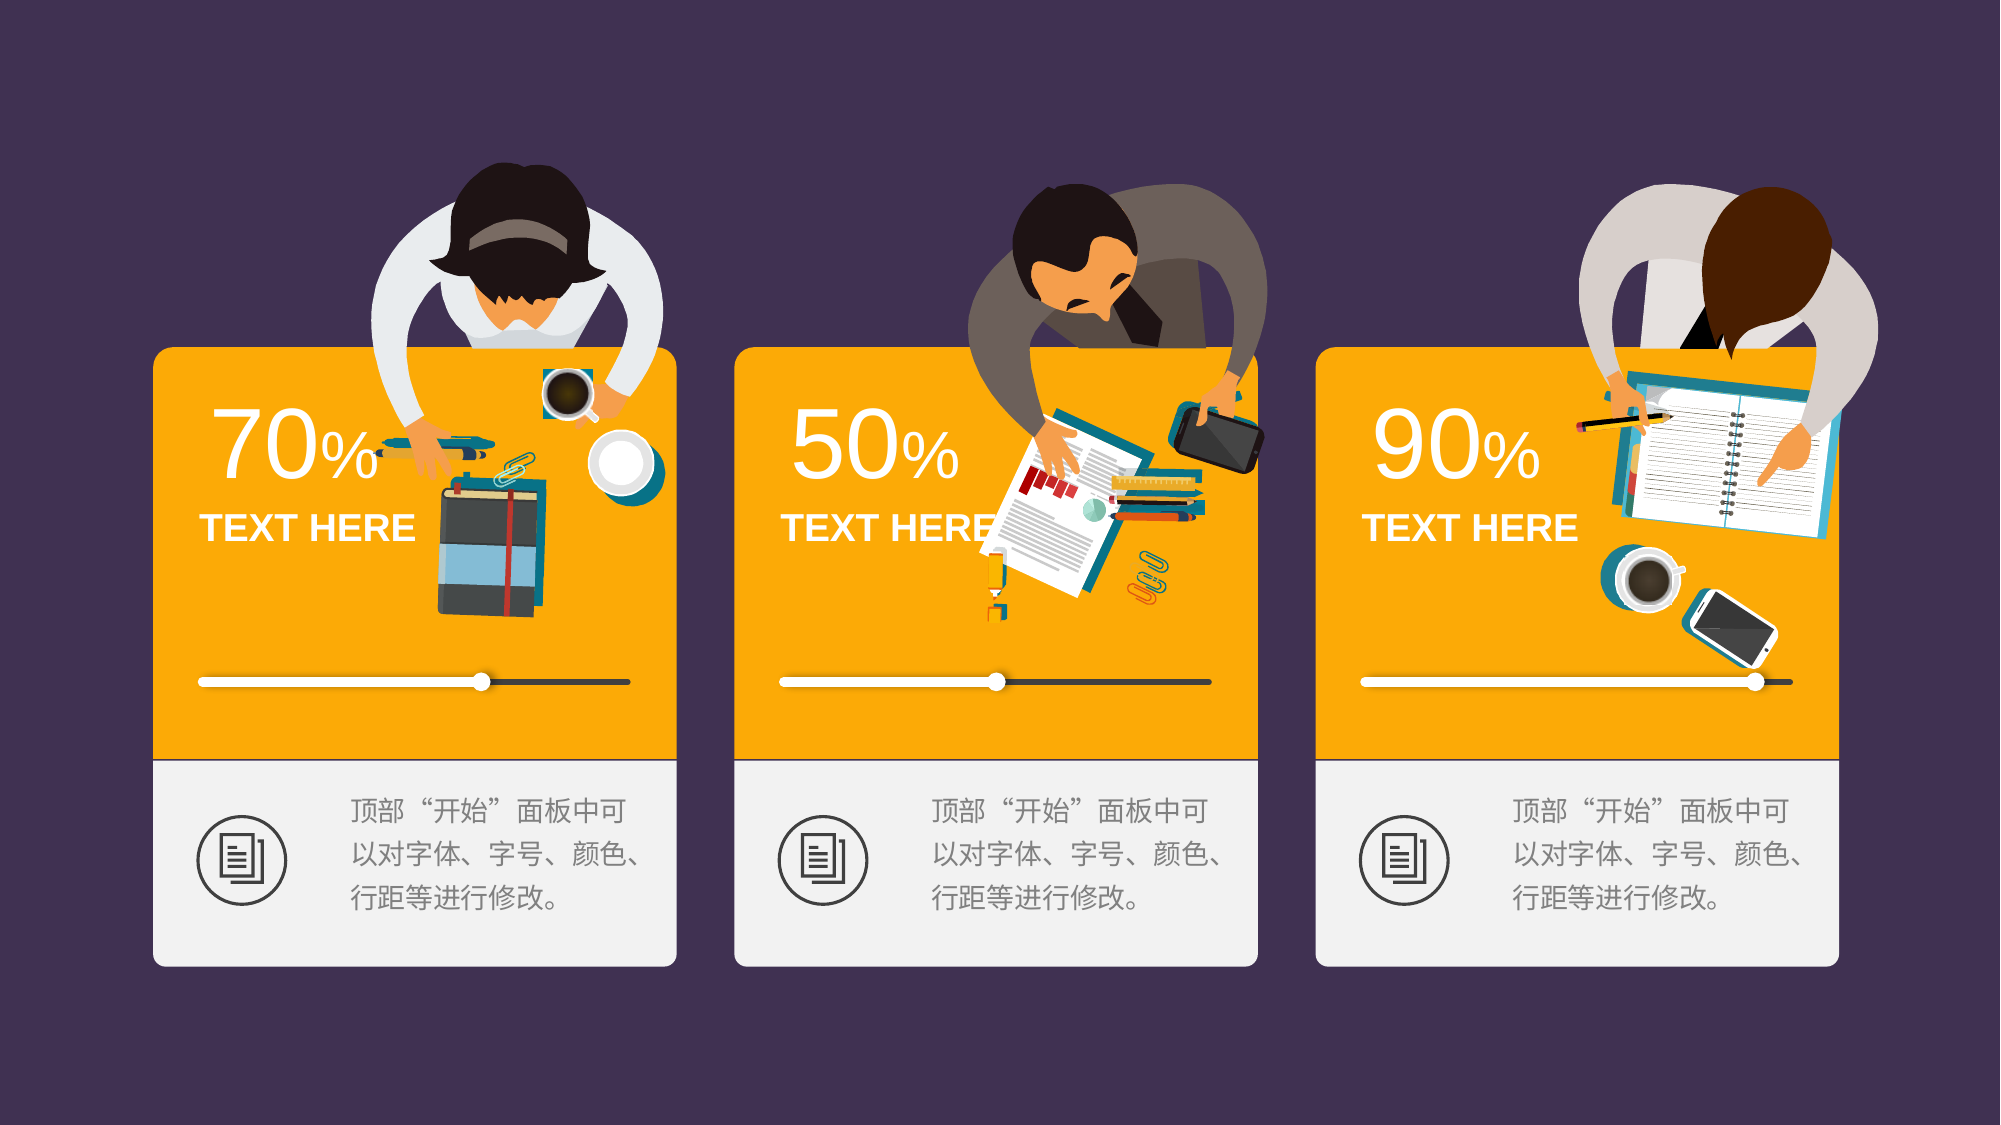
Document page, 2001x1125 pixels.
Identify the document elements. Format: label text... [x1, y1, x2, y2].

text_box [1576, 184, 1879, 669]
text_box 顶部“开始”面板中可以对字体、字号、颜色、行距等进行修改。 [911, 773, 1233, 924]
text_box 50% [770, 368, 968, 509]
text_box [1315, 760, 1840, 967]
text_box TEXT HERE [1341, 492, 1576, 560]
text_box [153, 760, 677, 967]
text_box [779, 816, 867, 905]
text_box 顶部“开始”面板中可以对字体、字号、颜色、行距等进行修改。 [1492, 773, 1814, 924]
text_box 90% [1351, 368, 1563, 509]
text_box TEXT HERE [179, 492, 371, 560]
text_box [968, 184, 1268, 624]
text_box [734, 347, 1258, 759]
text_box 70% [189, 368, 371, 509]
text_box 顶部“开始”面板中可以对字体、字号、颜色、行距等进行修改。 [329, 773, 651, 924]
text_box TEXT HERE [760, 492, 968, 560]
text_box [197, 816, 286, 905]
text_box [371, 162, 703, 618]
text_box [1315, 347, 1840, 759]
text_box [1360, 816, 1449, 905]
text_box [153, 347, 677, 759]
text_box [734, 760, 1258, 967]
